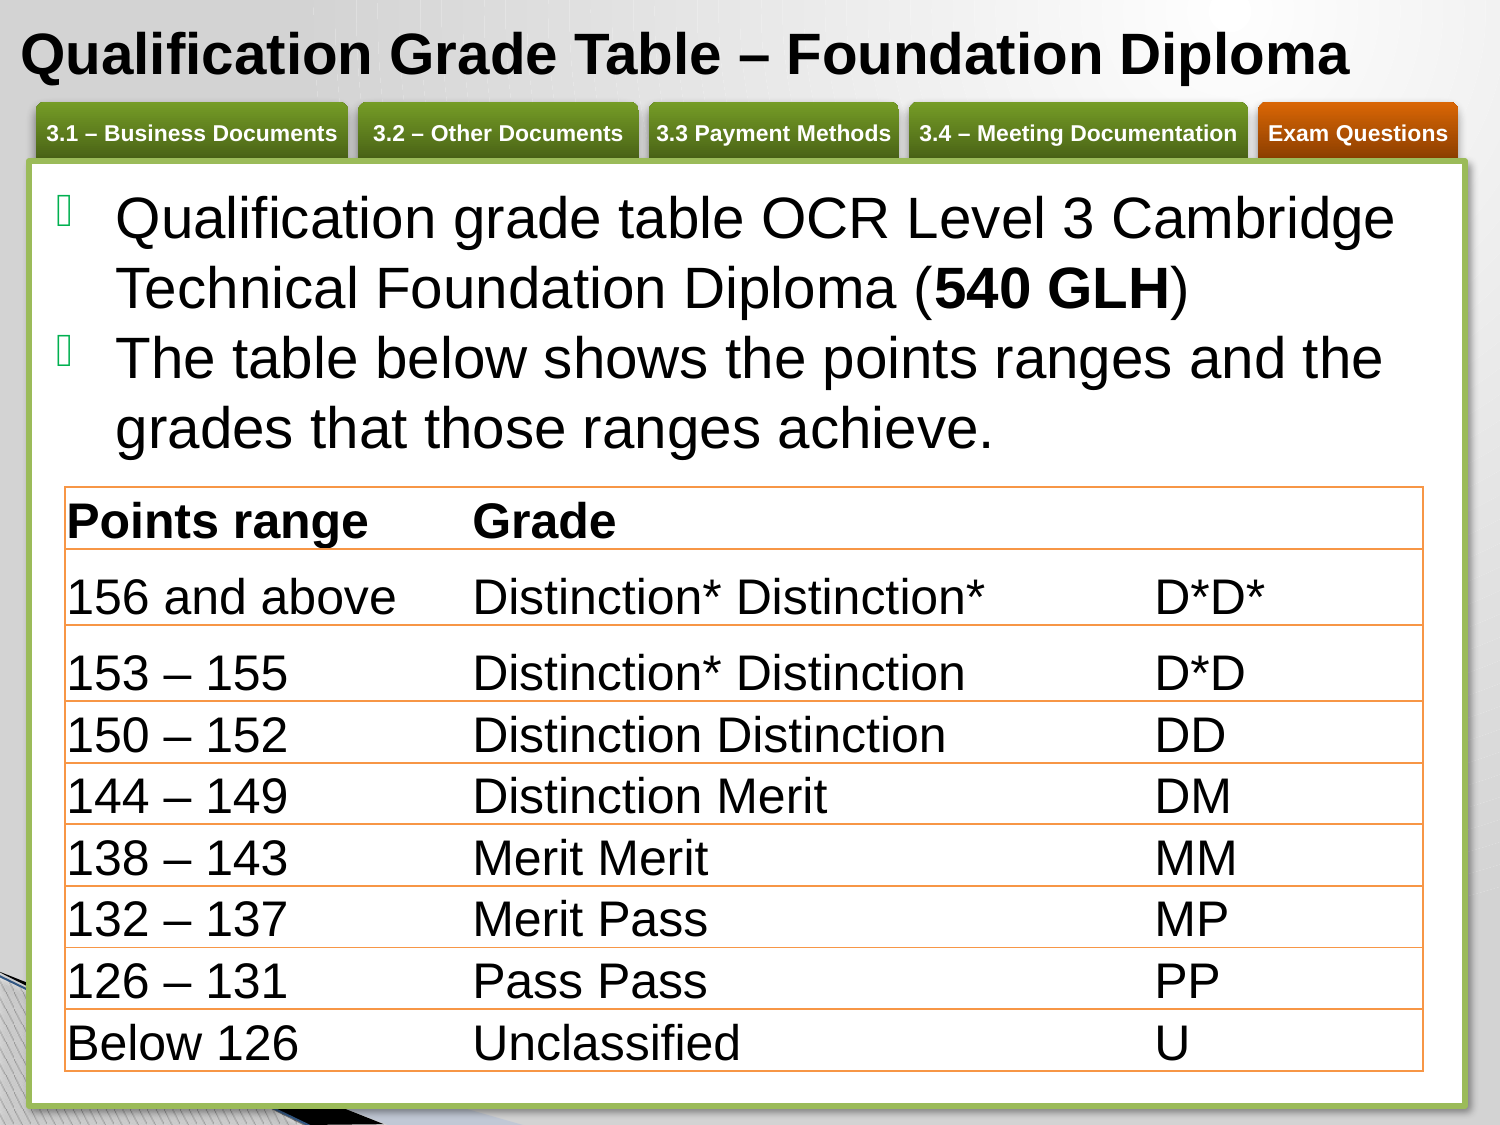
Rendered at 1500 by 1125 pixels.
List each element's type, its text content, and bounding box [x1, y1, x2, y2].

table_cell D*D* [1153, 550, 1422, 624]
table_cell U [1153, 1010, 1422, 1070]
table_cell Distinction Merit [471, 764, 1153, 823]
table_cell MP [1153, 887, 1422, 947]
table_cell 126 – 131 [66, 948, 471, 1008]
table_cell Distinction* Distinction* [471, 550, 1153, 624]
picture [281, 1114, 303, 1125]
title Qualification Grade Table – Foundation Diploma [5, 0, 1447, 102]
table_cell Below 126 [66, 1010, 471, 1070]
text_box e [551, 0, 603, 5]
text_box Qualification grade table OCR Level 3 Cambridge Technical Foundation Diploma (540 GLH) The table below shows the points ranges and the grades that those ranges achieve. [41, 172, 1447, 468]
table_cell DM [1153, 764, 1422, 823]
table_cell 156 and above [66, 550, 471, 624]
table_cell Pass Pass [471, 948, 1153, 1008]
table_cell 144 – 149 [66, 764, 471, 823]
table_cell Distinction* Distinction [471, 626, 1153, 700]
table_header Grade [471, 488, 1153, 548]
table_cell Merit Merit [471, 825, 1153, 885]
table_cell 150 – 152 [66, 702, 471, 762]
table_cell PP [1153, 948, 1422, 1008]
table_cell Unclassified [471, 1010, 1153, 1070]
table_cell 153 – 155 [66, 626, 471, 700]
table_cell 132 – 137 [66, 887, 471, 947]
table_cell D*D [1153, 626, 1422, 700]
table_header Points range [66, 488, 471, 548]
table_cell 138 – 143 [66, 825, 471, 885]
table_cell Merit Pass [471, 887, 1153, 947]
table_cell Distinction Distinction [471, 702, 1153, 762]
table_header [1153, 488, 1422, 548]
table_cell DD [1153, 702, 1422, 762]
table_cell MM [1153, 825, 1422, 885]
